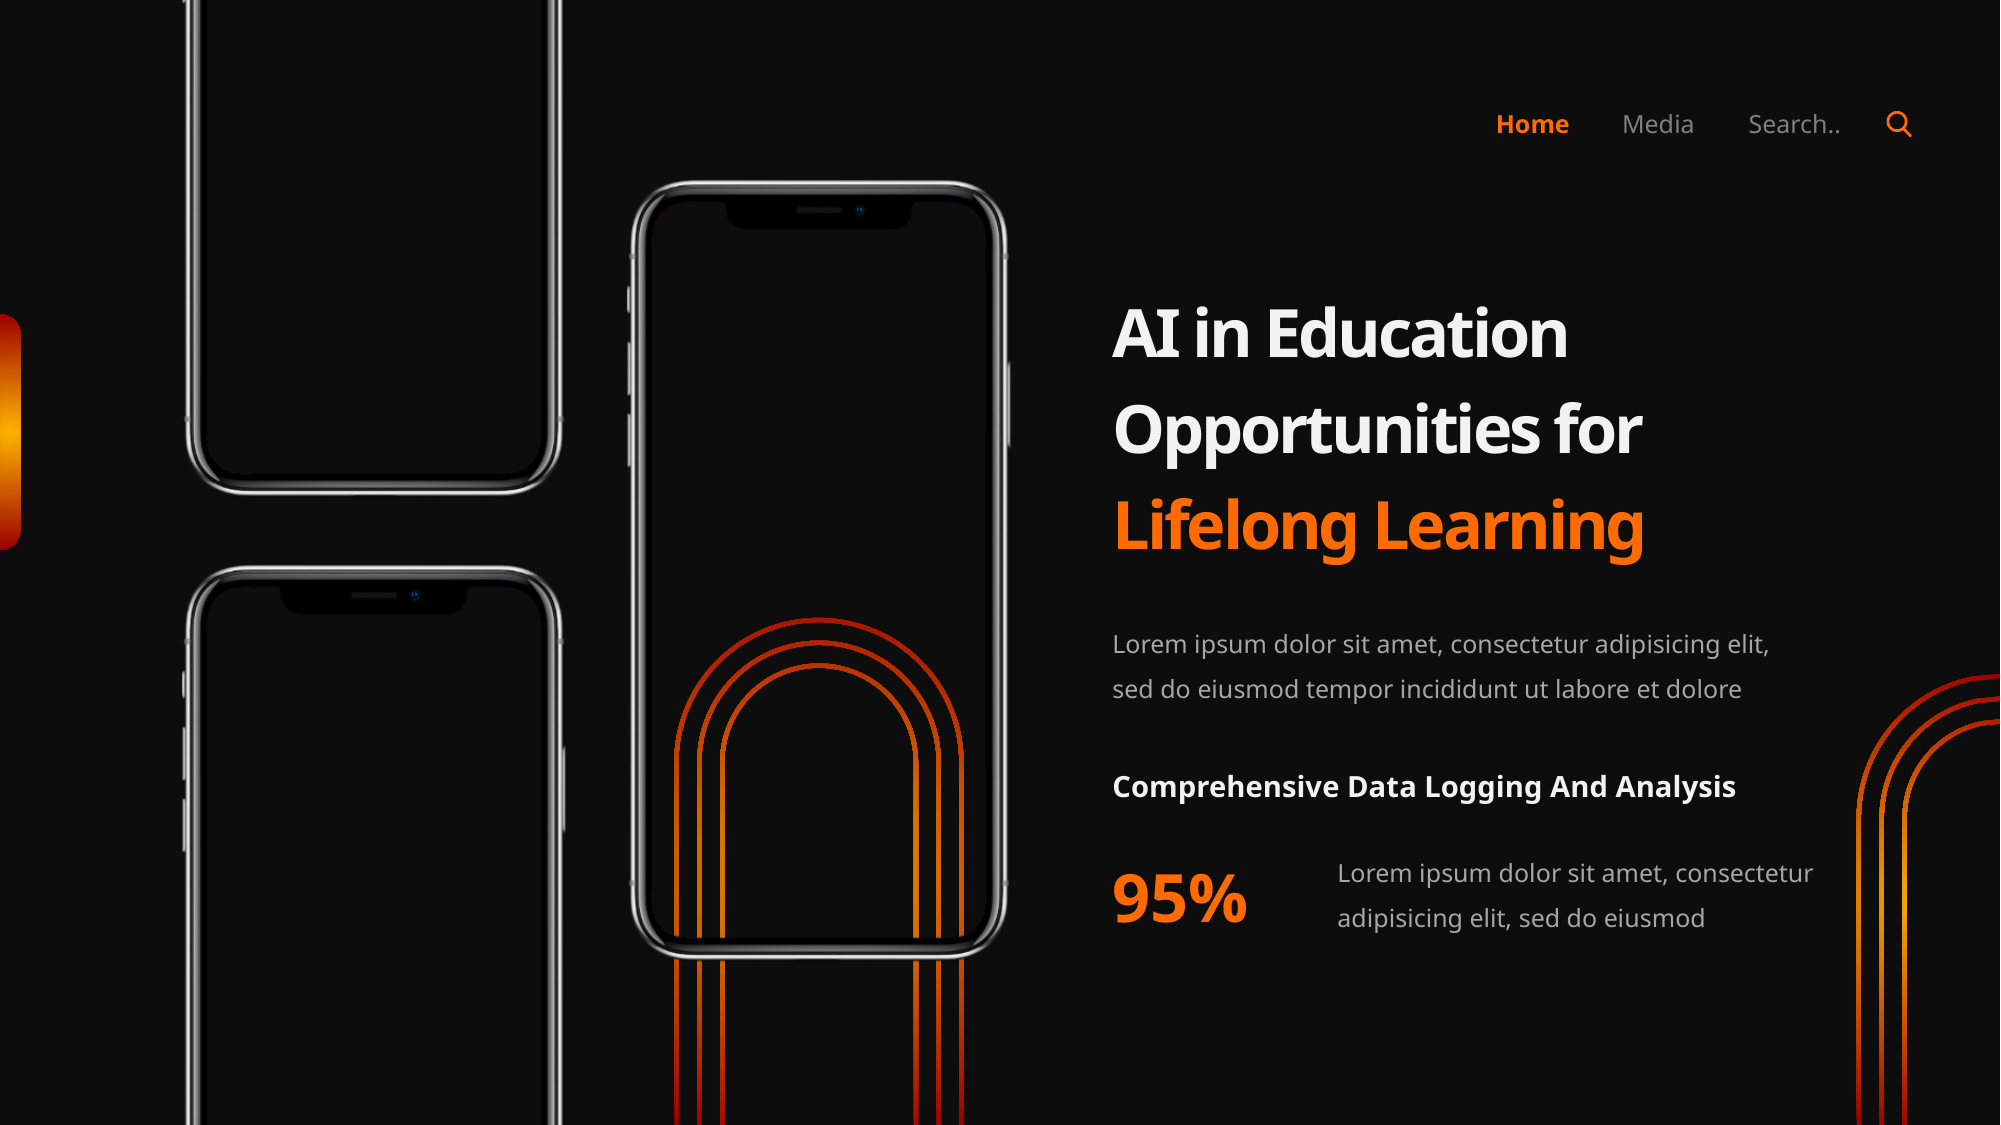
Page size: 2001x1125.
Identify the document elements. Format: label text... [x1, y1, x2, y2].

text_box Lorem ipsum dolor sit amet, consectetur adipisicing elit, sed do eiusmod tempor incididunt ut labore et dolore [1097, 606, 1834, 711]
text_box Search.. [1733, 101, 1857, 146]
text_box 95% [1097, 832, 1366, 943]
text_box [1886, 111, 1912, 138]
picture [181, 562, 567, 1125]
text_box Comprehensive Data Logging And Analysis [1097, 761, 1799, 811]
text_box Home [1480, 101, 1585, 146]
text_box [0, 312, 22, 552]
picture [626, 177, 1012, 969]
picture [181, 0, 567, 505]
text_box AI in Education Opportunities for Lifelong Learning [1097, 267, 1871, 571]
text_box Media [1607, 101, 1710, 146]
text_box [1856, 673, 2000, 1125]
text_box Lorem ipsum dolor sit amet, consectetur adipisicing elit, sed do eiusmod [1366, 834, 1843, 940]
